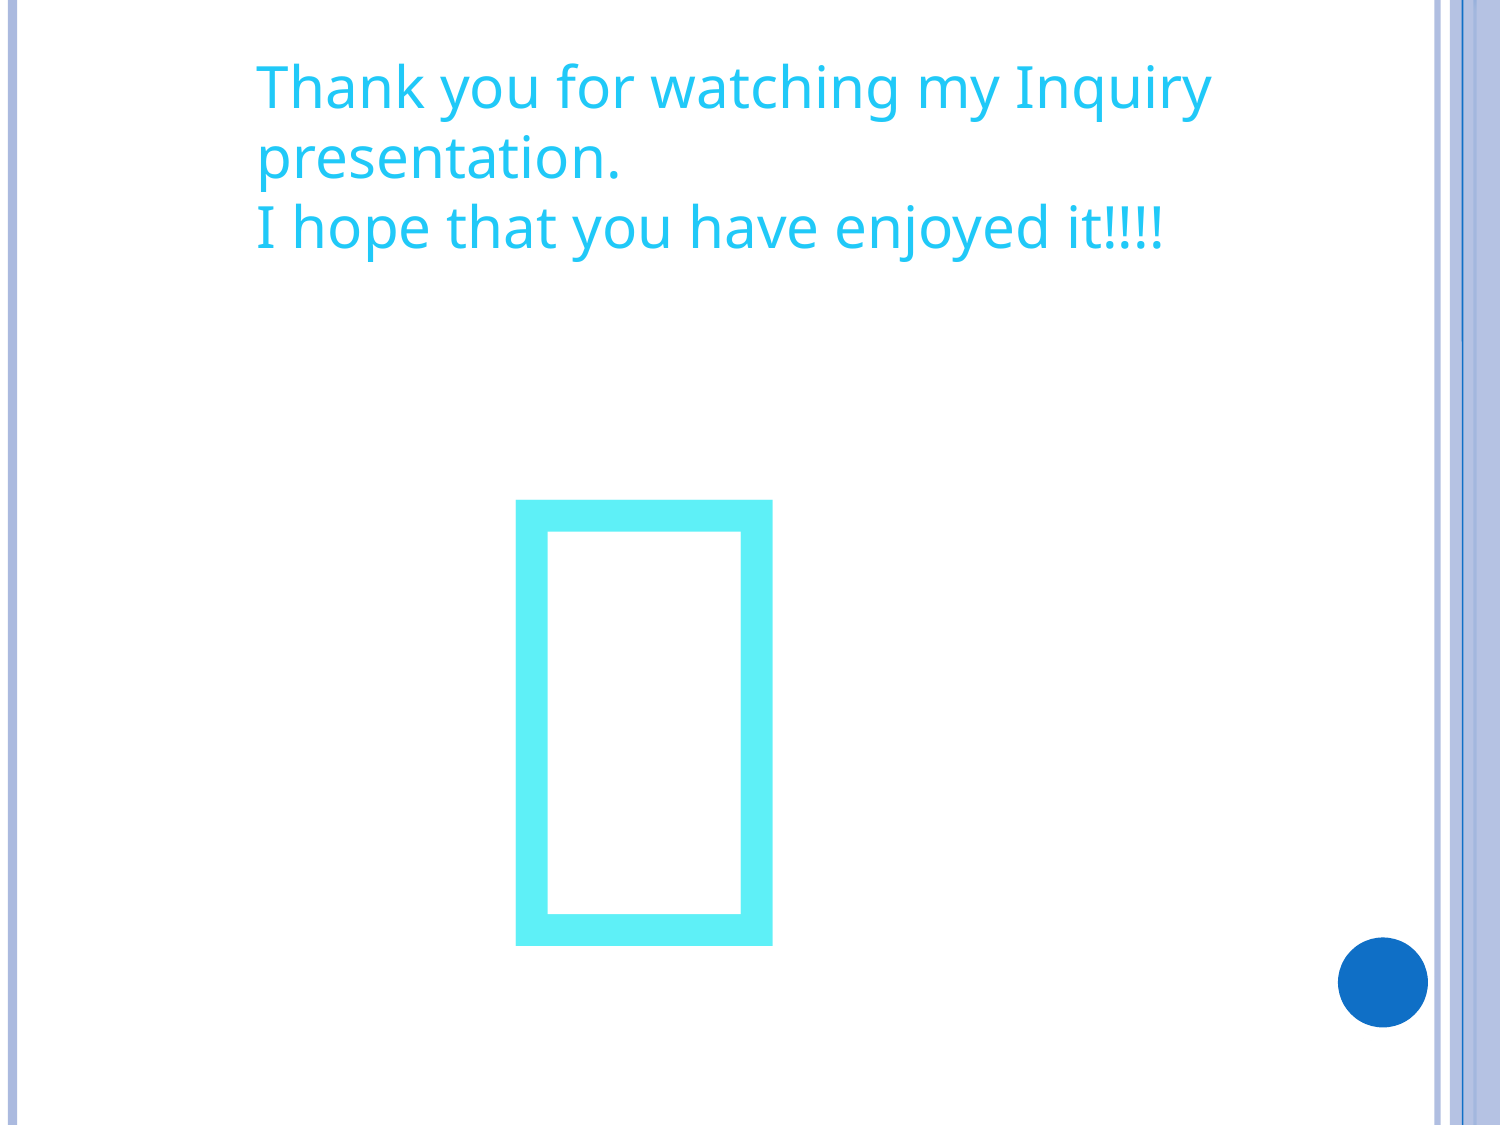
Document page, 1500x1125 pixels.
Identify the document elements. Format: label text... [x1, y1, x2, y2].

text_box  [442, 314, 1010, 1080]
text_box Thank you for watching my Inquiry presentation. I hope that you have enjoyed it!!!! [242, 42, 1282, 268]
